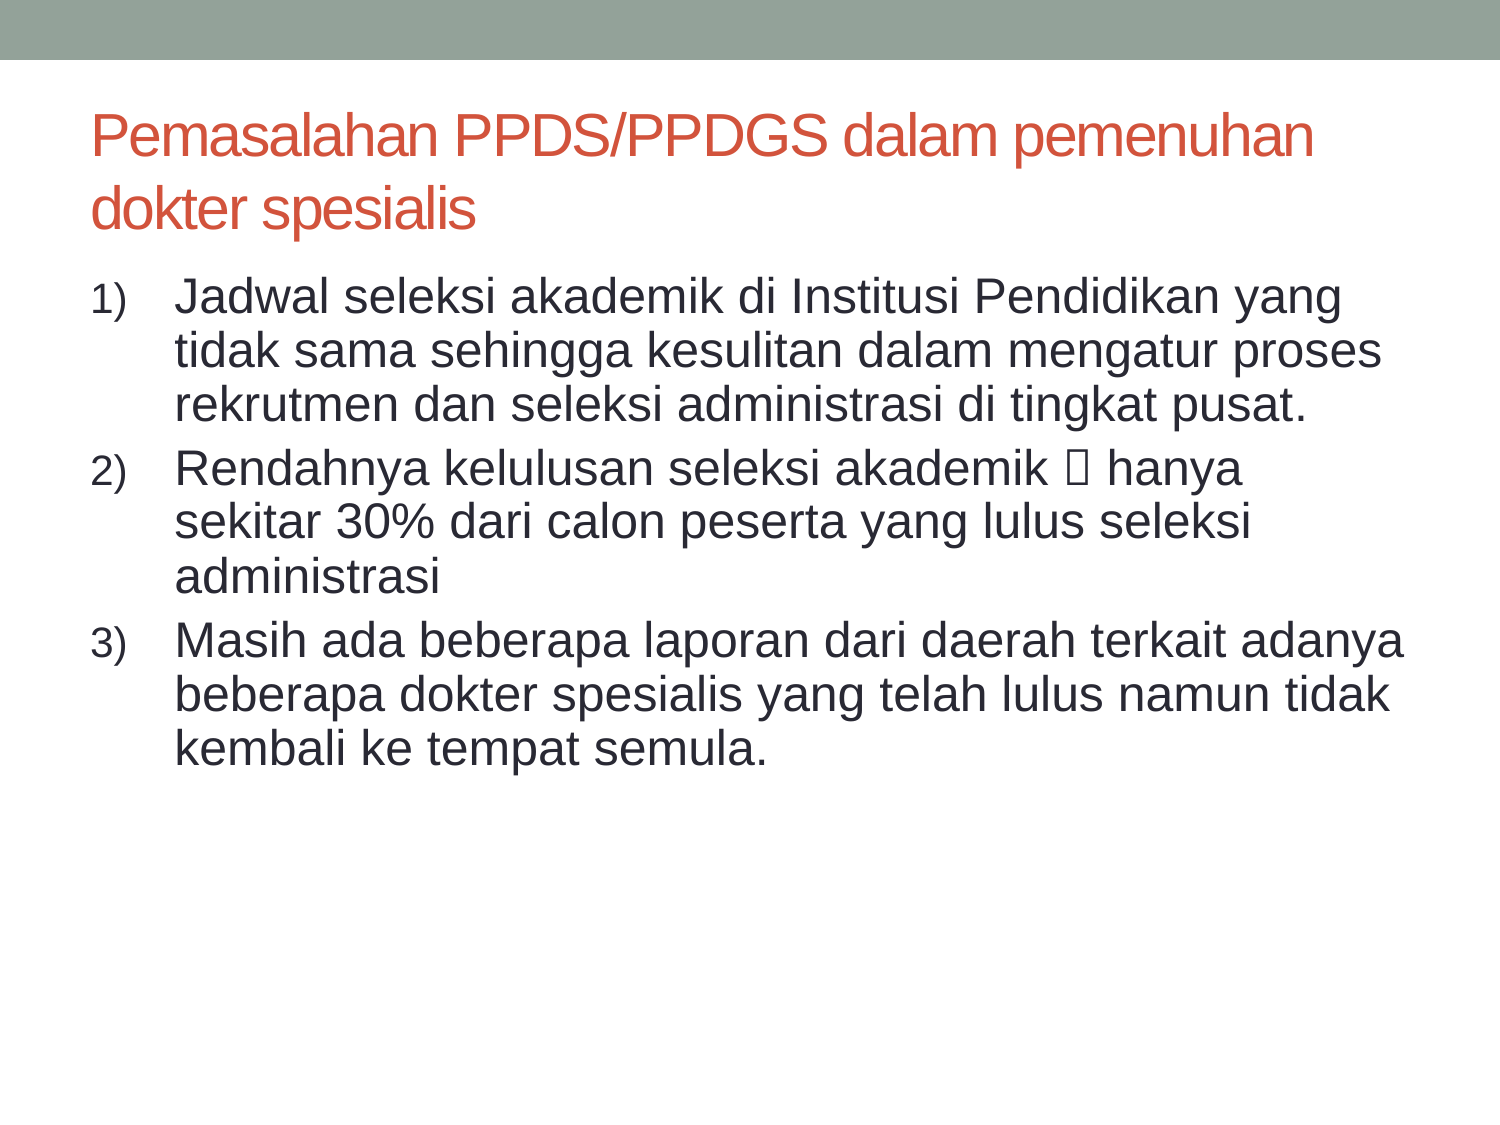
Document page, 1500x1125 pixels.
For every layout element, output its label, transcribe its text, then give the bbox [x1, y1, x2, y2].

title Pemasalahan PPDS/PPDGS dalam pemenuhan dokter spesialis [75, 87, 1425, 250]
list Jadwal seleksi akademik di Institusi Pendidikan yang tidak sama sehingga kesulitan dalam mengatur proses rekrutmen dan seleksi administrasi di tingkat pusat. Rendahnya kelulusan seleksi akademik  hanya sekitar 30% dari calon peserta yang lulus seleksi administrasi Masih ada beberapa laporan dari daerah terkait adanya beberapa dokter spesialis yang telah lulus namun tidak kembali ke tempat semula. [75, 262, 1425, 1063]
